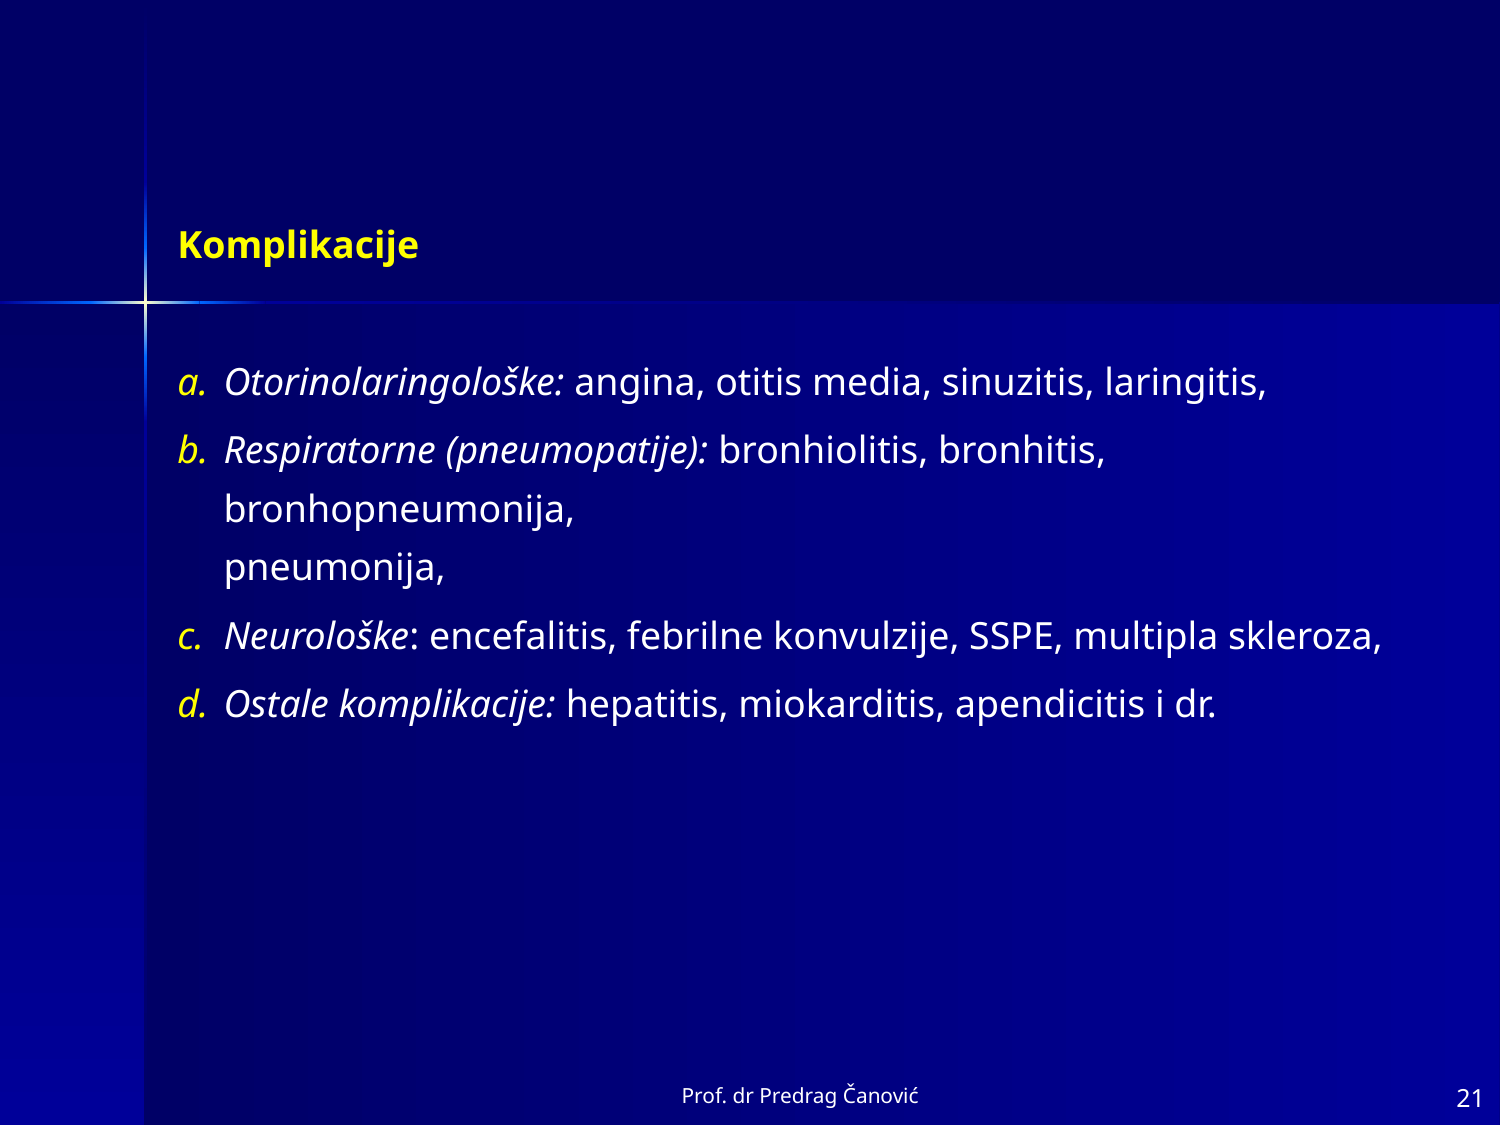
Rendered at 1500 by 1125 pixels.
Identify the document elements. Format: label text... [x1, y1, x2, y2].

footer Prof. dr Predrag Čanović [562, 1074, 1038, 1125]
text_box Komplikacije Otorinolaringološke: angina, otitis media, sinuzitis, laringitis, Respiratorne (pneumopatije): bronhiolitis, bronhitis, bronhopneumonija, pneumonija, Neurološke: encefalitis, febrilne konvulzije, SSPE, multipla skleroza, Ostale komplikacije: hepatitis, miokarditis, apendicitis i dr. [162, 200, 1438, 733]
slide_number 21 [1187, 1074, 1500, 1125]
